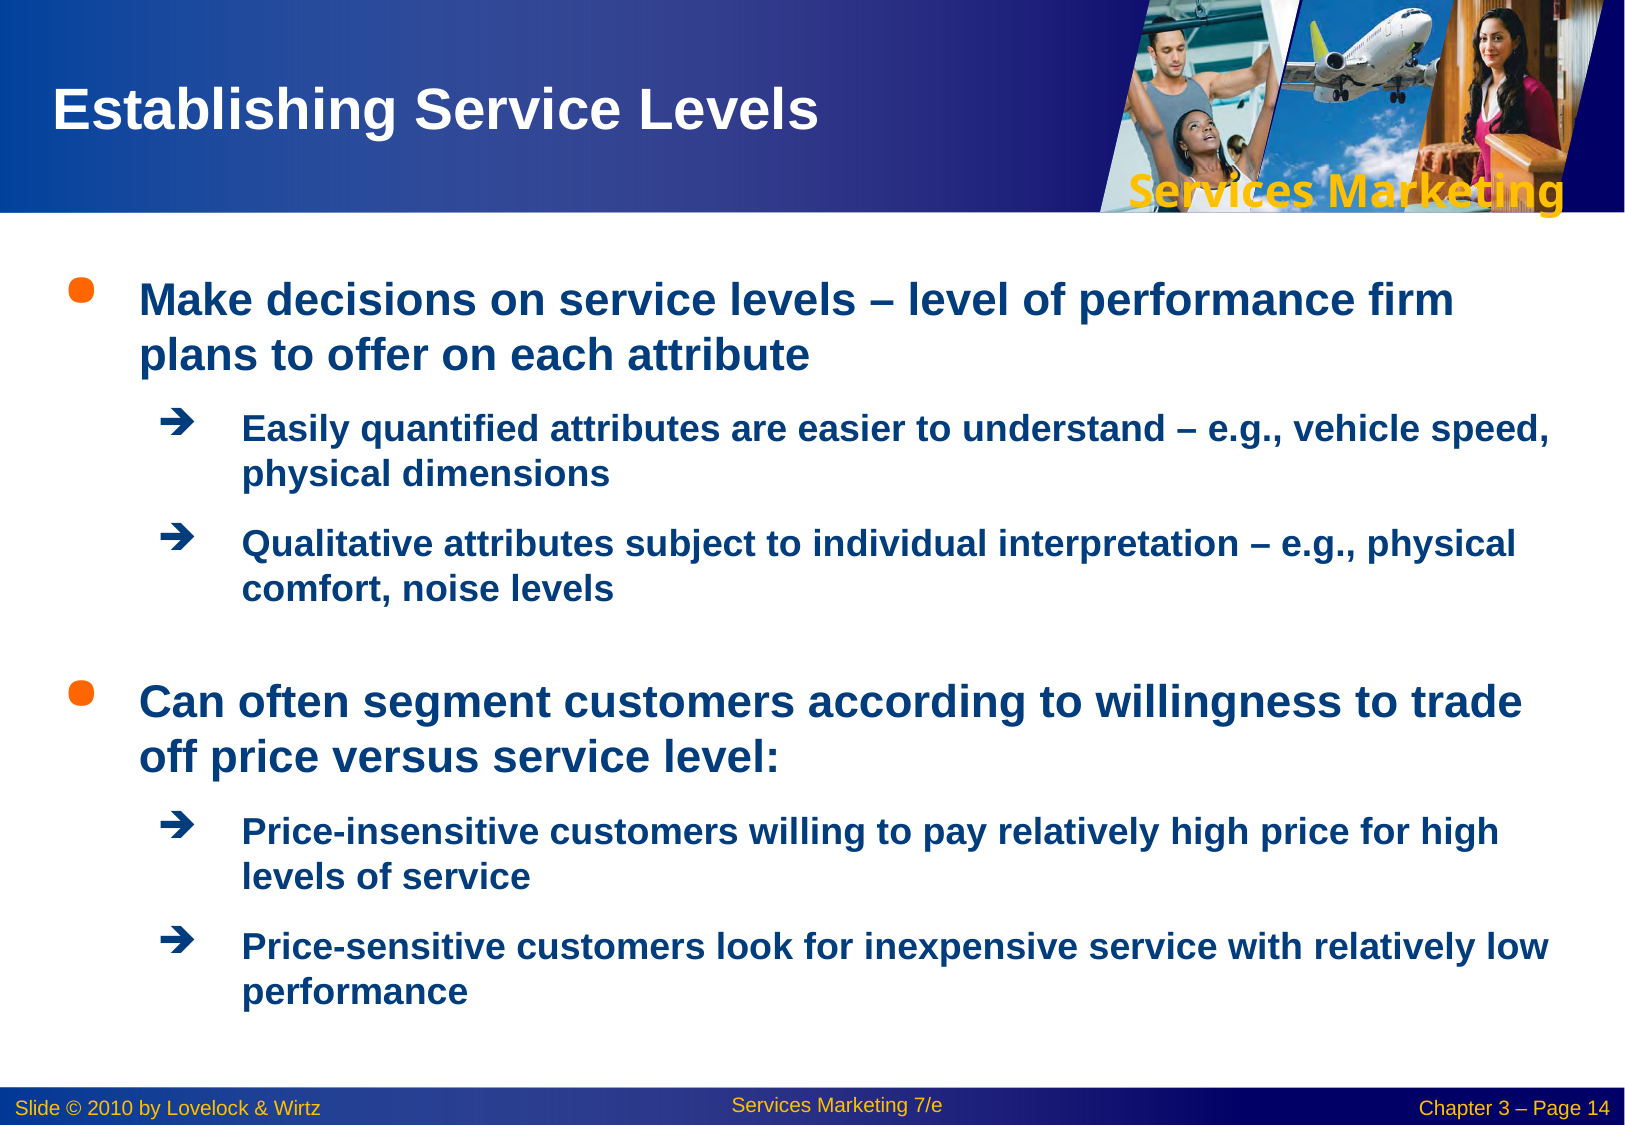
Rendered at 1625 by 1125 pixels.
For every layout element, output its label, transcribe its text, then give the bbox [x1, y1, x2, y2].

list Make decisions on service levels – level of performance firm plans to offer on each attribute Easily quantified attributes are easier to understand – e.g., vehicle speed, physical dimensions Qualitative attributes subject to individual interpretation – e.g., physical comfort, noise levels Can often segment customers according to willingness to trade off price versus service level: Price-insensitive customers willing to pay relatively high price for high levels of service Price-sensitive customers look for inexpensive service with relatively low performance [49, 261, 1588, 1051]
picture [1162, 186, 1172, 192]
picture [1100, 0, 1604, 213]
picture [1546, 187, 1556, 202]
title Establishing Service Levels [36, 37, 1088, 176]
